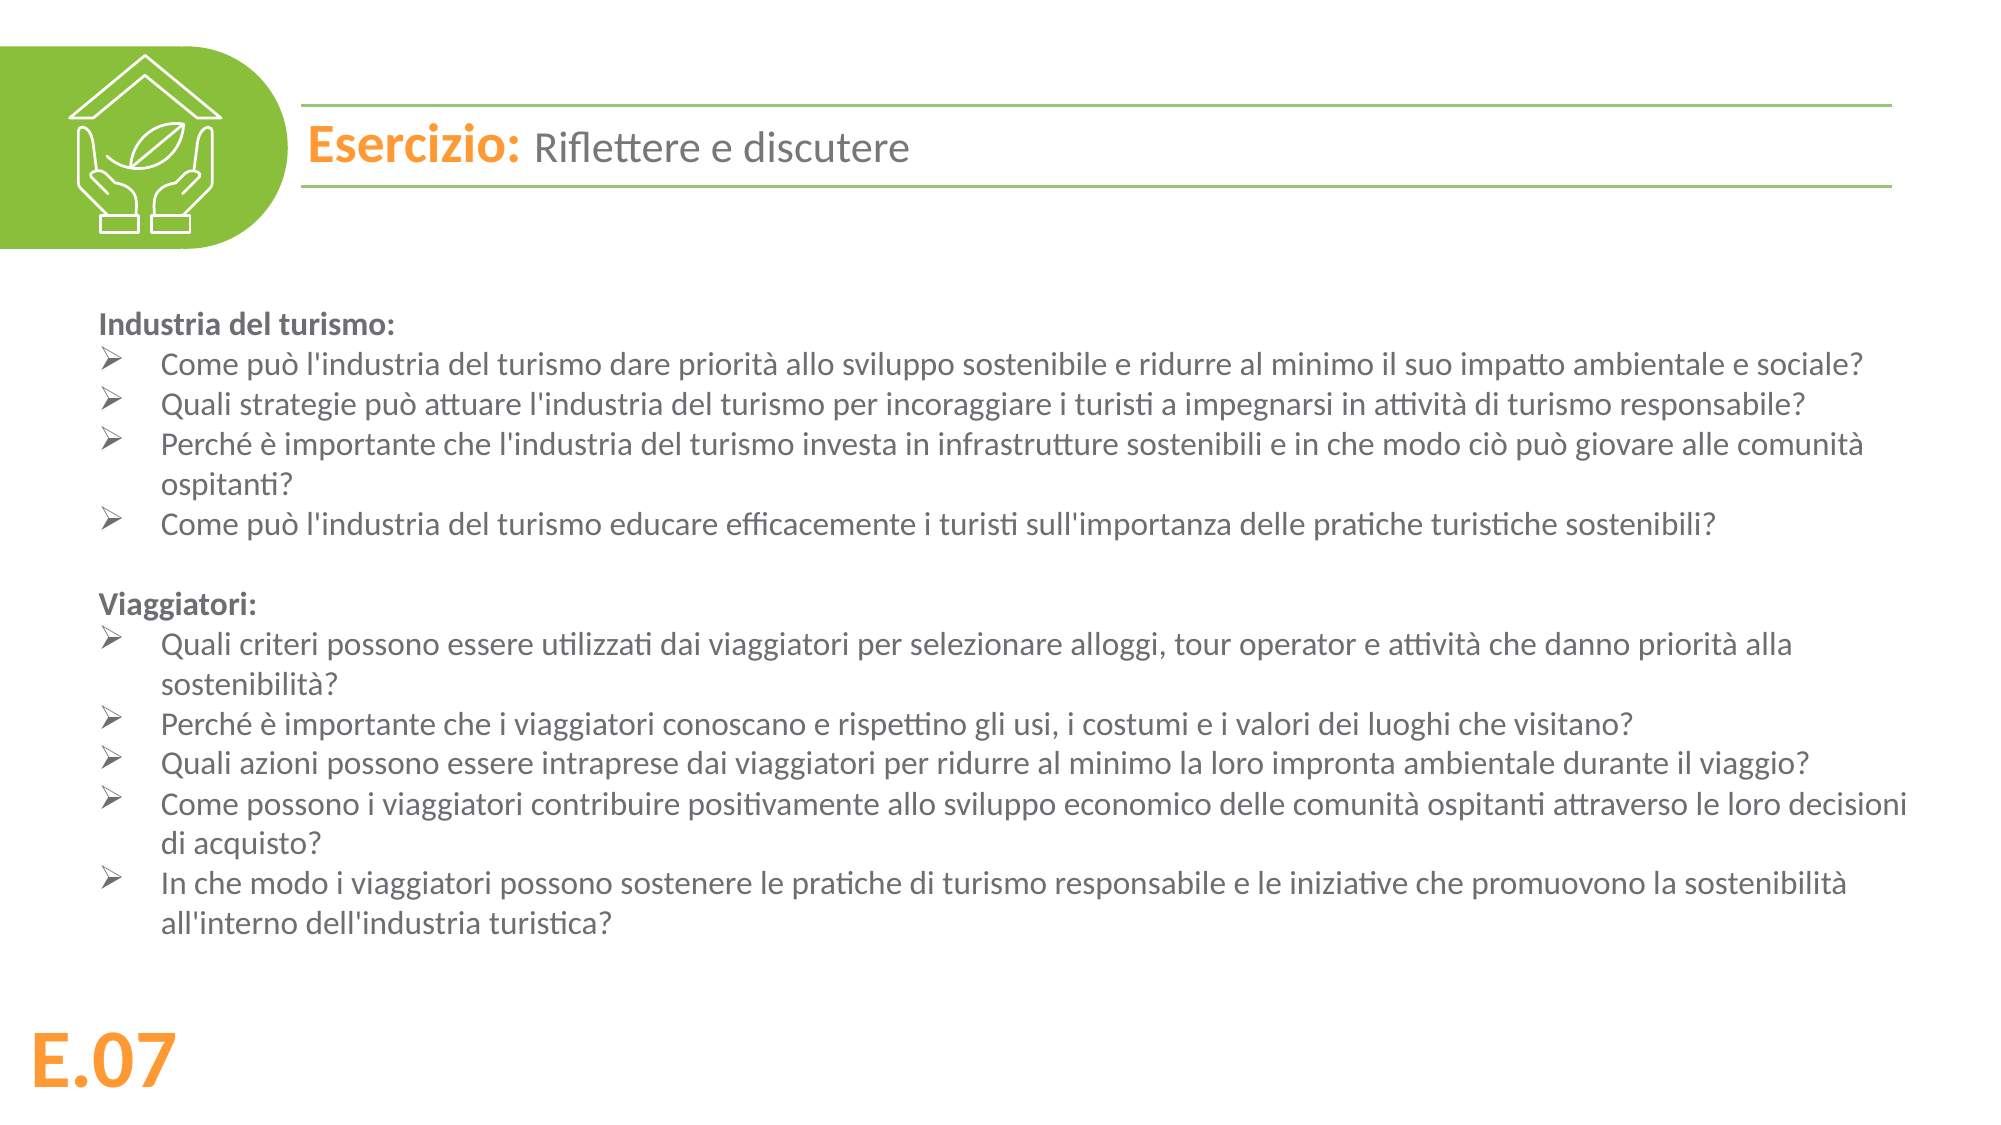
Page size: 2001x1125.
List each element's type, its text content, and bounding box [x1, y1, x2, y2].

list Industria del turismo: Come può l'industria del turismo dare priorità allo sviluppo sostenibile e ridurre al minimo il suo impatto ambientale e sociale? Quali strategie può attuare l'industria del turismo per incoraggiare i turisti a impegnarsi in attività di turismo responsabile? Perché è importante che l'industria del turismo investa in infrastrutture sostenibili e in che modo ciò può giovare alle comunità ospitanti? Come può l'industria del turismo educare efficacemente i turisti sull'importanza delle pratiche turistiche sostenibili? Viaggiatori: Quali criteri possono essere utilizzati dai viaggiatori per selezionare alloggi, tour operator e attività che danno priorità alla sostenibilità? Perché è importante che i viaggiatori conoscano e rispettino gli usi, i costumi e i valori dei luoghi che visitano? Quali azioni possono essere intraprese dai viaggiatori per ridurre al minimo la loro impronta ambientale durante il viaggio? Come possono i viaggiatori contribuire positivamente allo sviluppo economico delle comunità ospitanti attraverso le loro decisioni di acquisto? In che modo i viaggiatori possono sostenere le pratiche di turismo responsabile e le iniziative che promuovono la sostenibilità all'interno dell'industria turistica? [78, 282, 1931, 1051]
text_box E.07 [10, 1019, 298, 1125]
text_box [68, 54, 222, 233]
list Esercizio: Riflettere e discutere [287, 77, 1893, 249]
text_box [0, 46, 288, 249]
